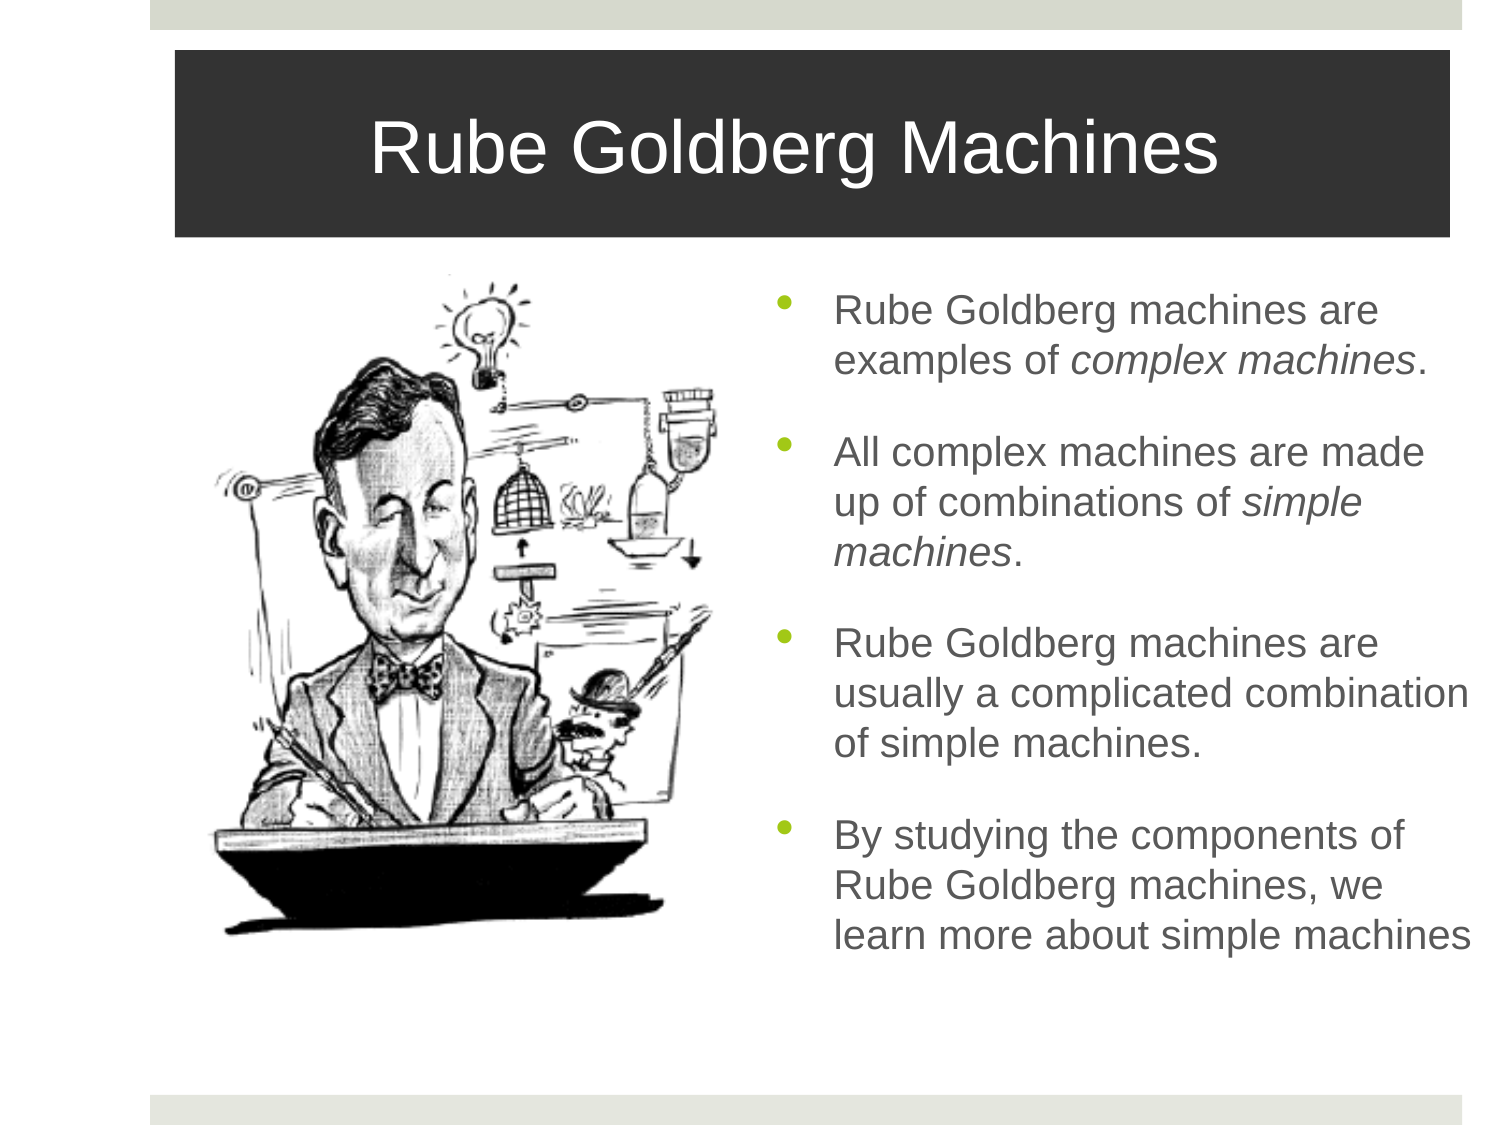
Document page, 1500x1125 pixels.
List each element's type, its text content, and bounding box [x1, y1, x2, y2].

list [186, 274, 724, 951]
list Rube Goldberg machines are examples of complex machines. All complex machines are made up of combinations of simple machines. Rube Goldberg machines are usually a complicated combination of simple machines. By studying the components of Rube Goldberg machines, we learn more about simple machines [762, 275, 1488, 1075]
title Rube Goldberg Machines [174, 50, 1450, 238]
